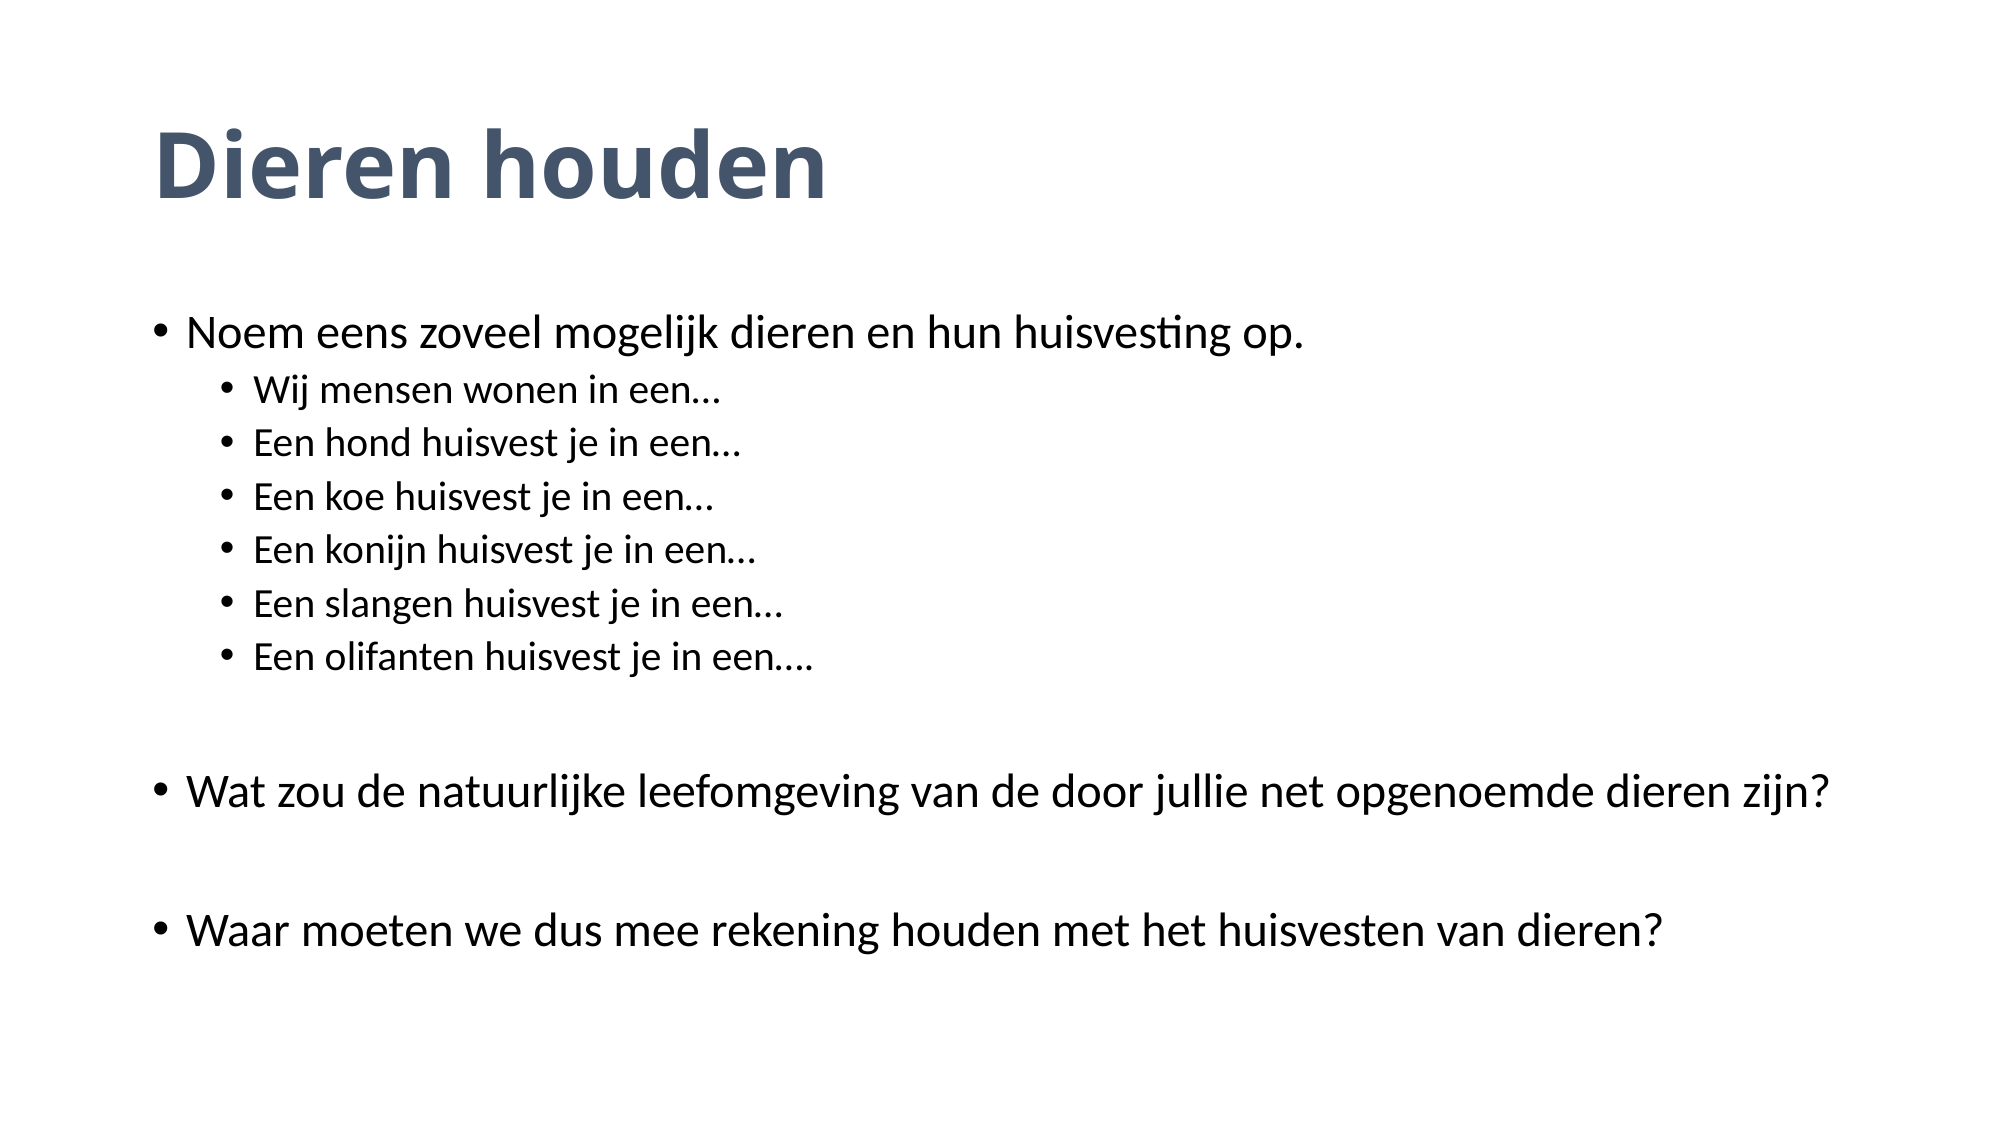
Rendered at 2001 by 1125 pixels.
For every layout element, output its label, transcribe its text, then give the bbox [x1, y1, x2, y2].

title Dieren houden [137, 59, 1863, 278]
list Noem eens zoveel mogelijk dieren en hun huisvesting op. Wij mensen wonen in een… Een hond huisvest je in een… Een koe huisvest je in een… Een konijn huisvest je in een… Een slangen huisvest je in een… Een olifanten huisvest je in een…. Wat zou de natuurlijke leefomgeving van de door jullie net opgenoemde dieren zijn? Waar moeten we dus mee rekening houden met het huisvesten van dieren? [137, 299, 1863, 1014]
